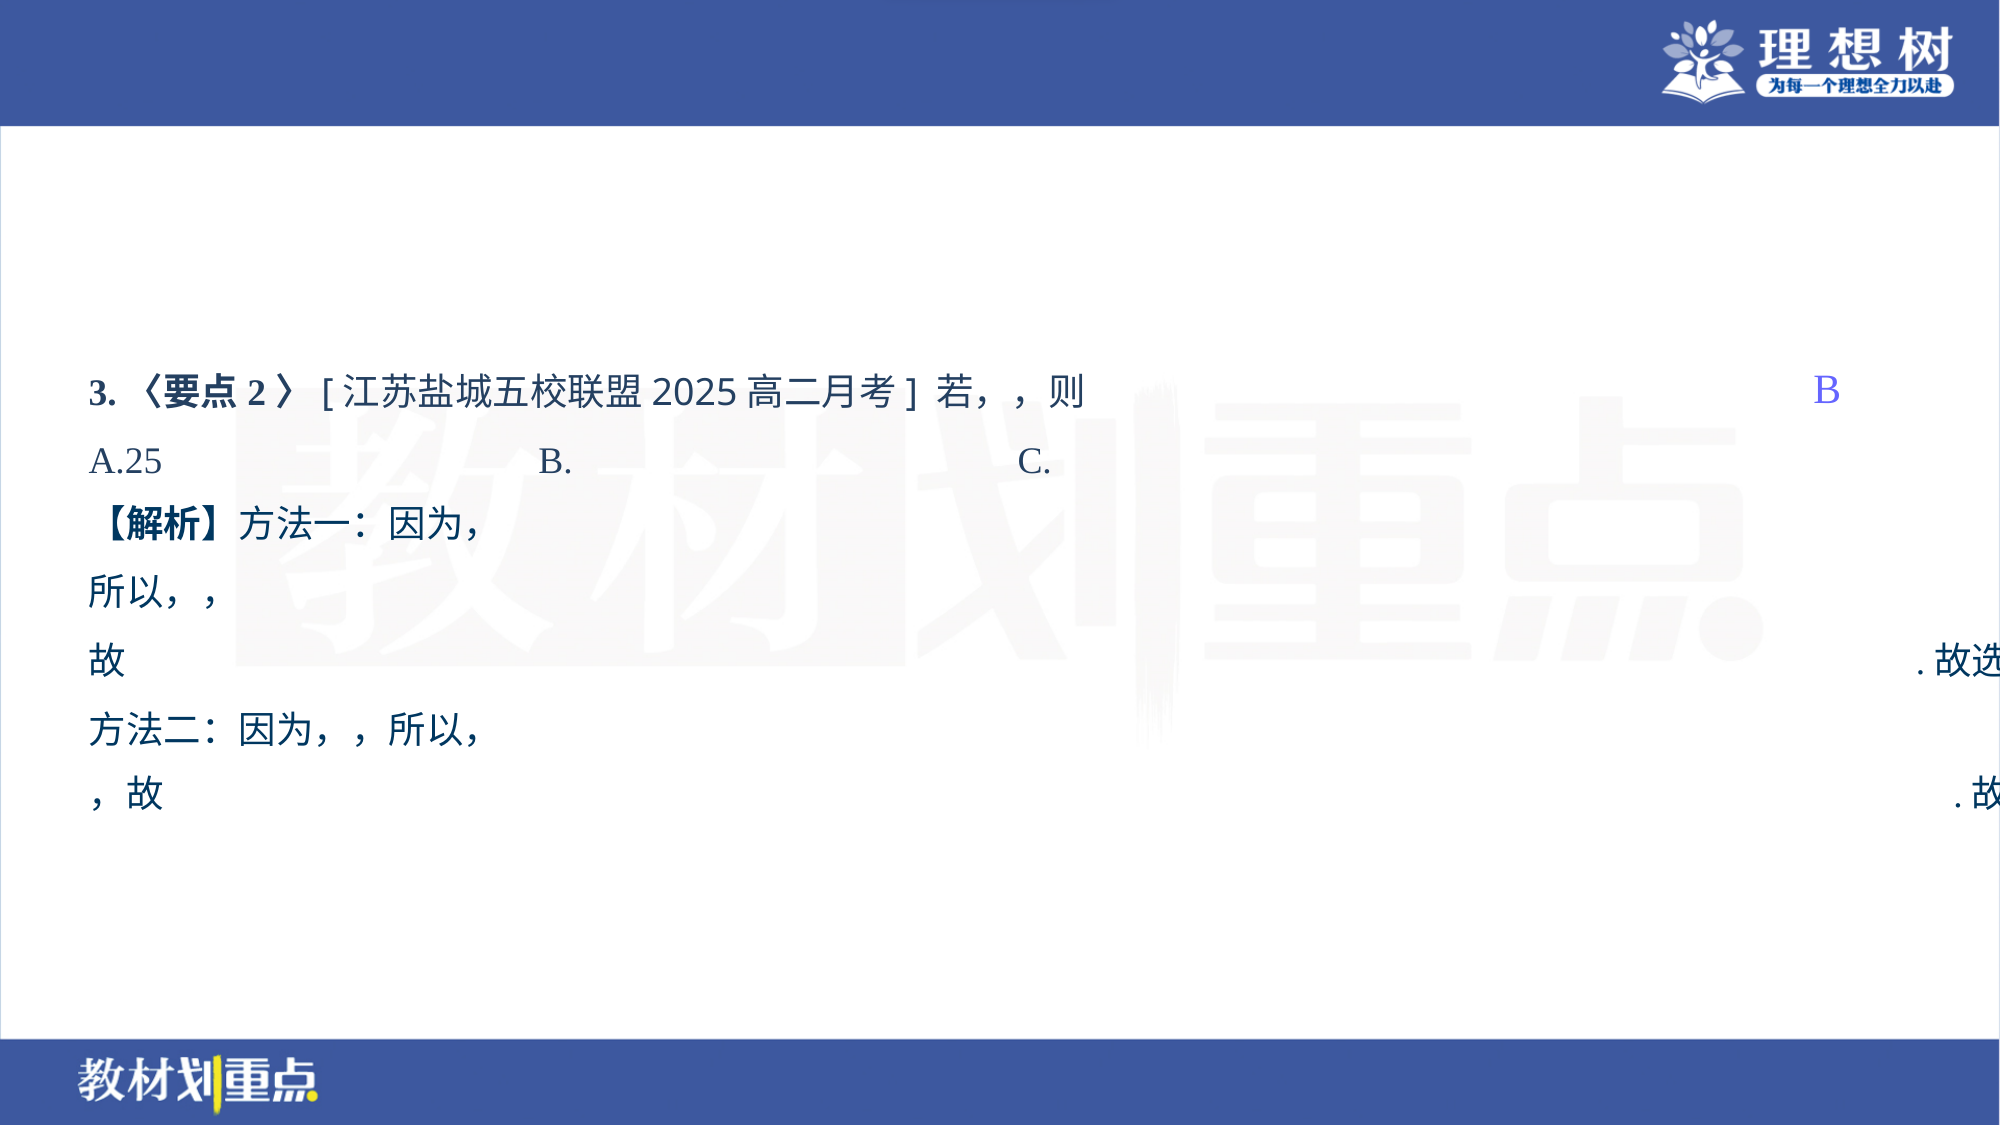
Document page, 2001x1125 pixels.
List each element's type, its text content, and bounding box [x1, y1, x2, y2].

picture [0, 0, 2000, 1125]
picture [1993, 785, 2000, 797]
text_box B [1798, 359, 1857, 410]
picture [1977, 795, 1985, 803]
